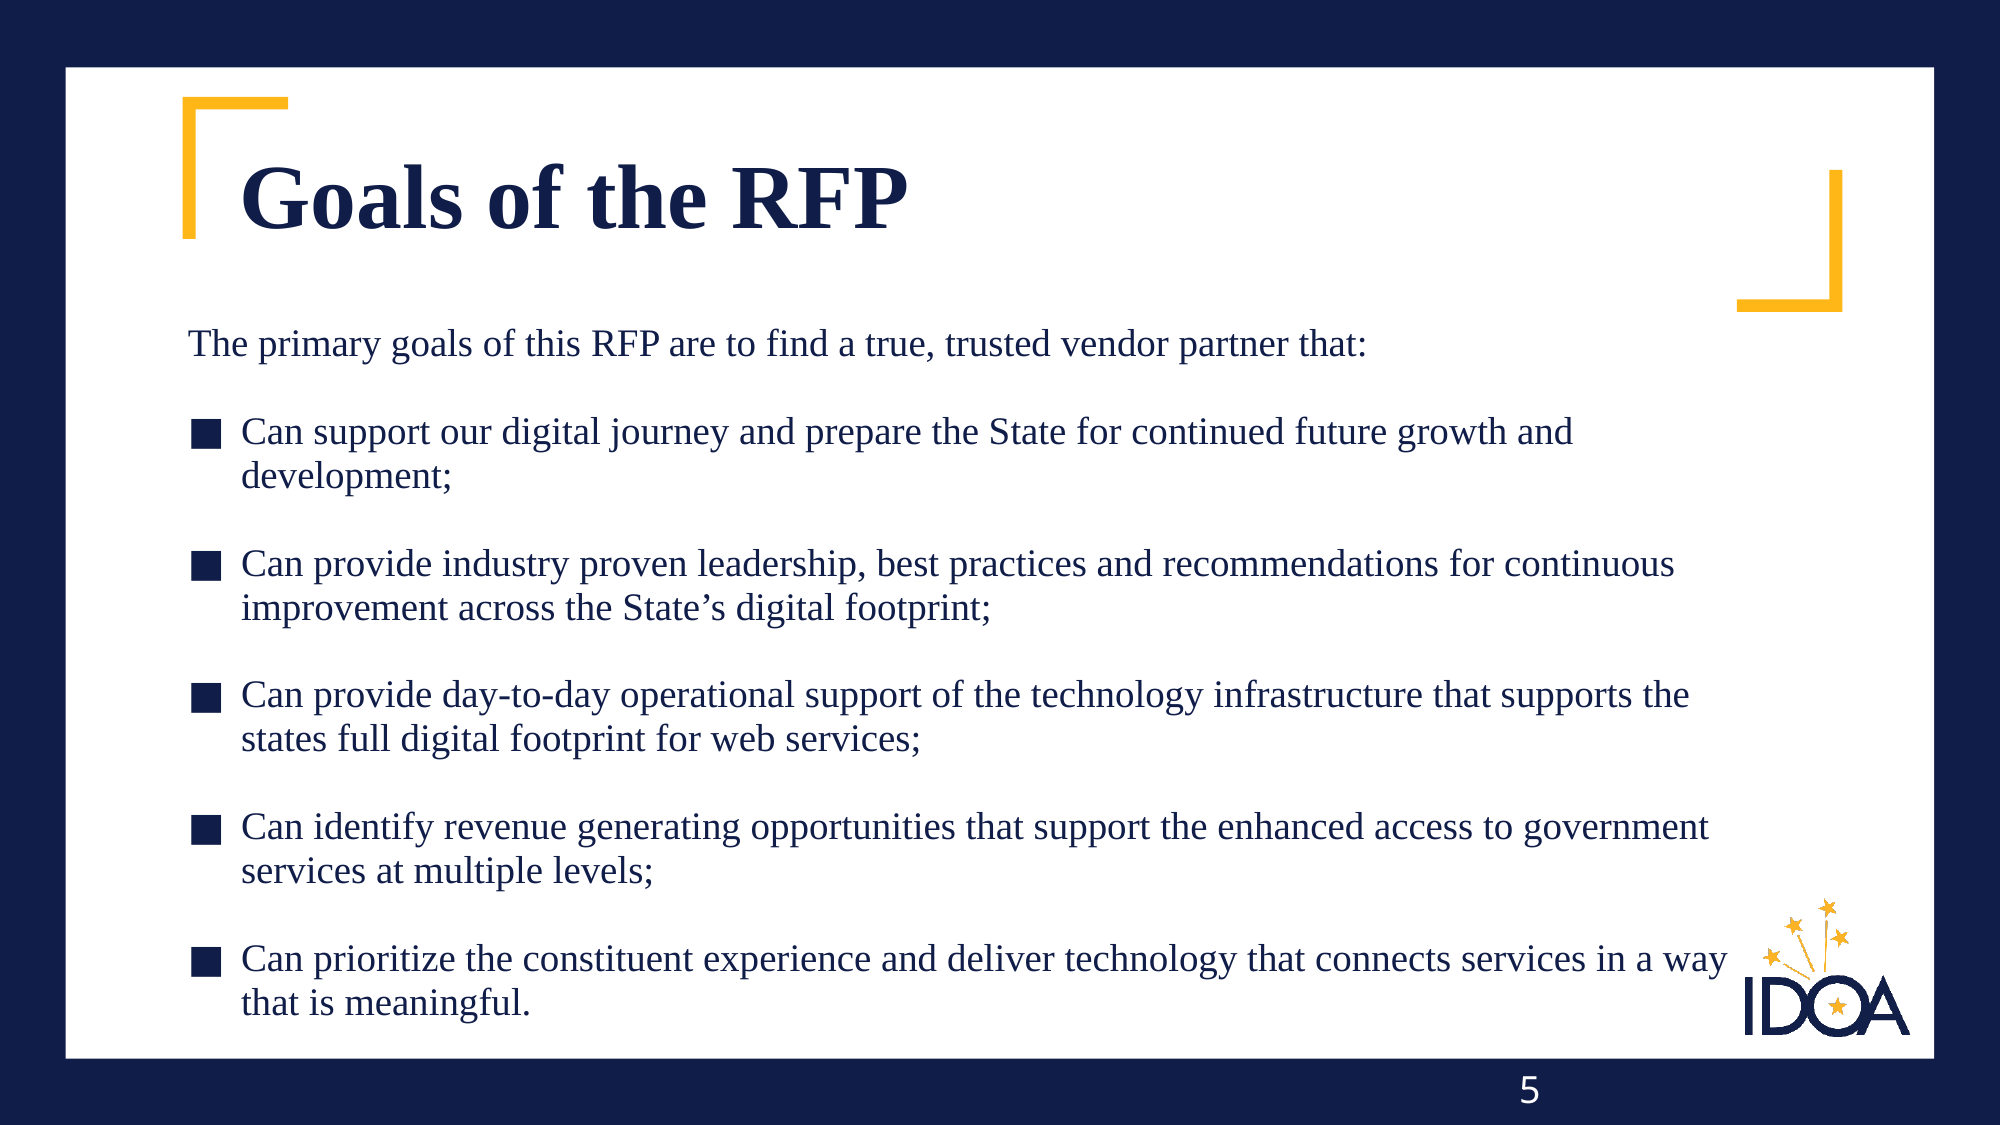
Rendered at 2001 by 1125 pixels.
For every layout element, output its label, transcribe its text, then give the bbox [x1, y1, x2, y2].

picture [1702, 857, 1959, 1114]
slide_number 5 [1504, 1058, 1767, 1125]
list The primary goals of this RFP are to find a true, trusted vendor partner that: Can support our digital journey and prepare the State for continued future growth and development; Can provide industry proven leadership, best practices and recommendations for continuous improvement across the State’s digital footprint; Can provide day-to-day operational support of the technology infrastructure that supports the states full digital footprint for web services; Can identify revenue generating opportunities that support the enhanced access to government services at multiple levels; Can prioritize the constituent experience and deliver technology that connects services in a way that is meaningful. [172, 313, 1800, 1040]
title Goals of the RFP [225, 142, 1800, 279]
